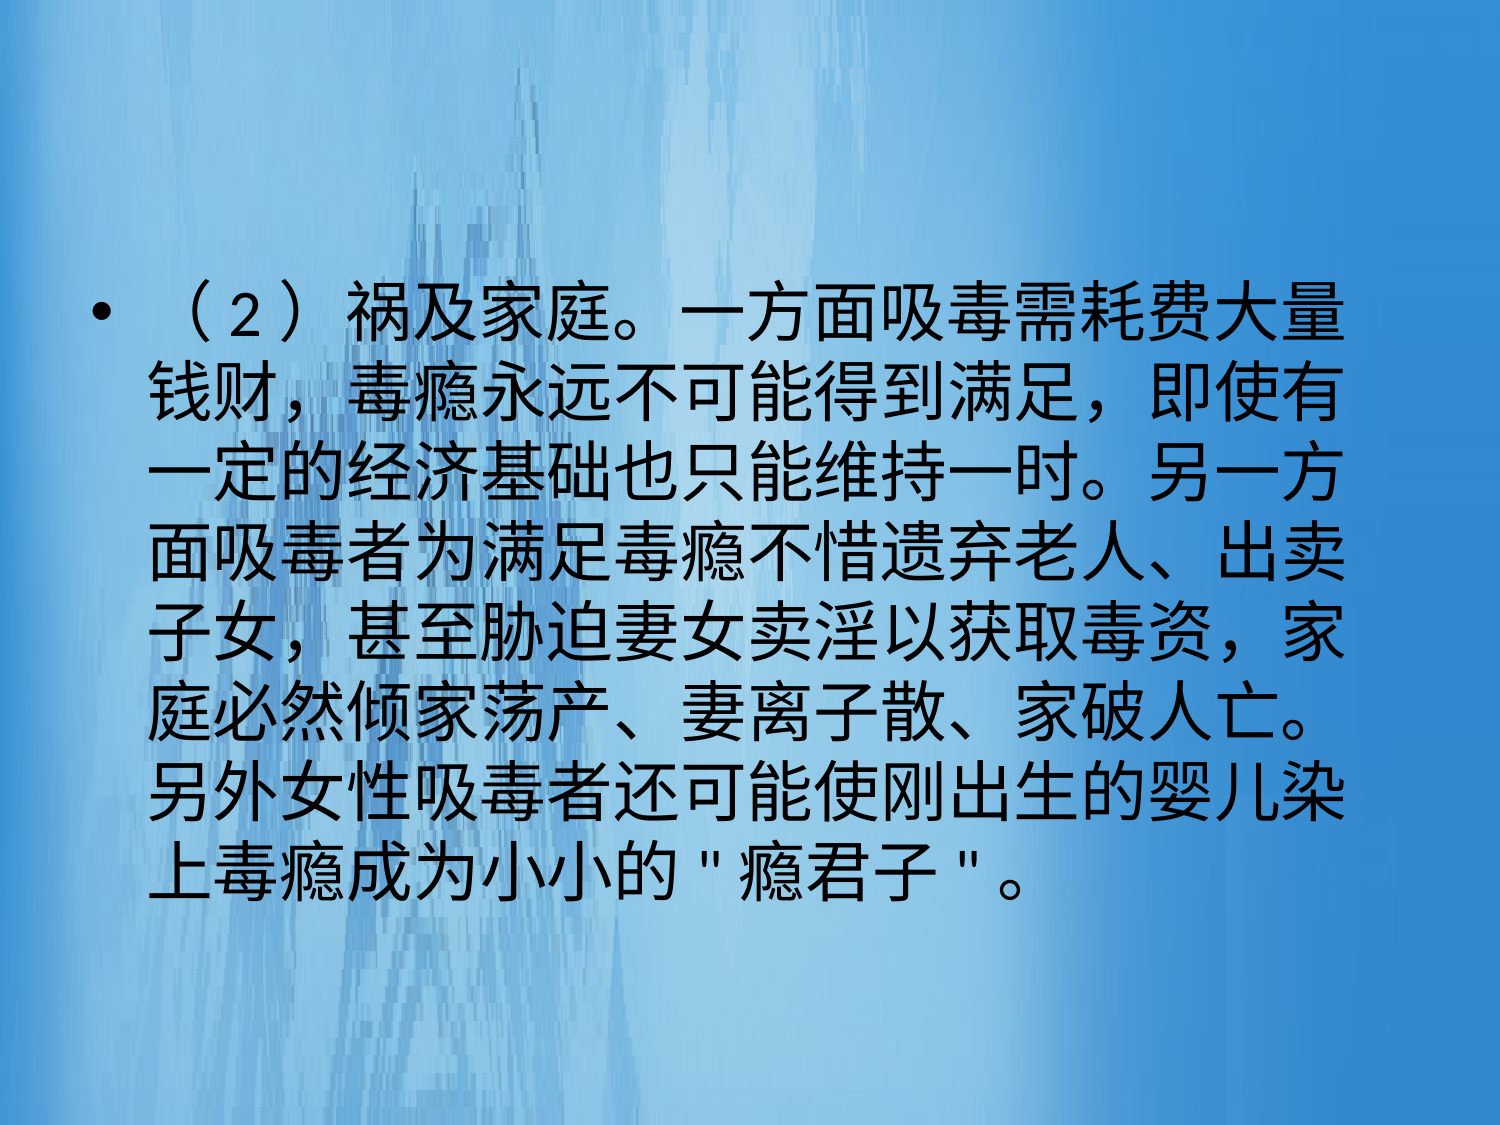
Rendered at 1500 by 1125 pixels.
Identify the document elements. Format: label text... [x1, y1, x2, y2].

picture [0, 0, 1500, 1125]
list （2）祸及家庭。一方面吸毒需耗费大量钱财，毒瘾永远不可能得到满足，即使有一定的经济基础也只能维持一时。另一方面吸毒者为满足毒瘾不惜遗弃老人、出卖子女，甚至胁迫妻女卖淫以获取毒资，家庭必然倾家荡产、妻离子散、家破人亡。另外女性吸毒者还可能使刚出生的婴儿染上毒瘾成为小小的"瘾君子"。 [75, 262, 1425, 1005]
